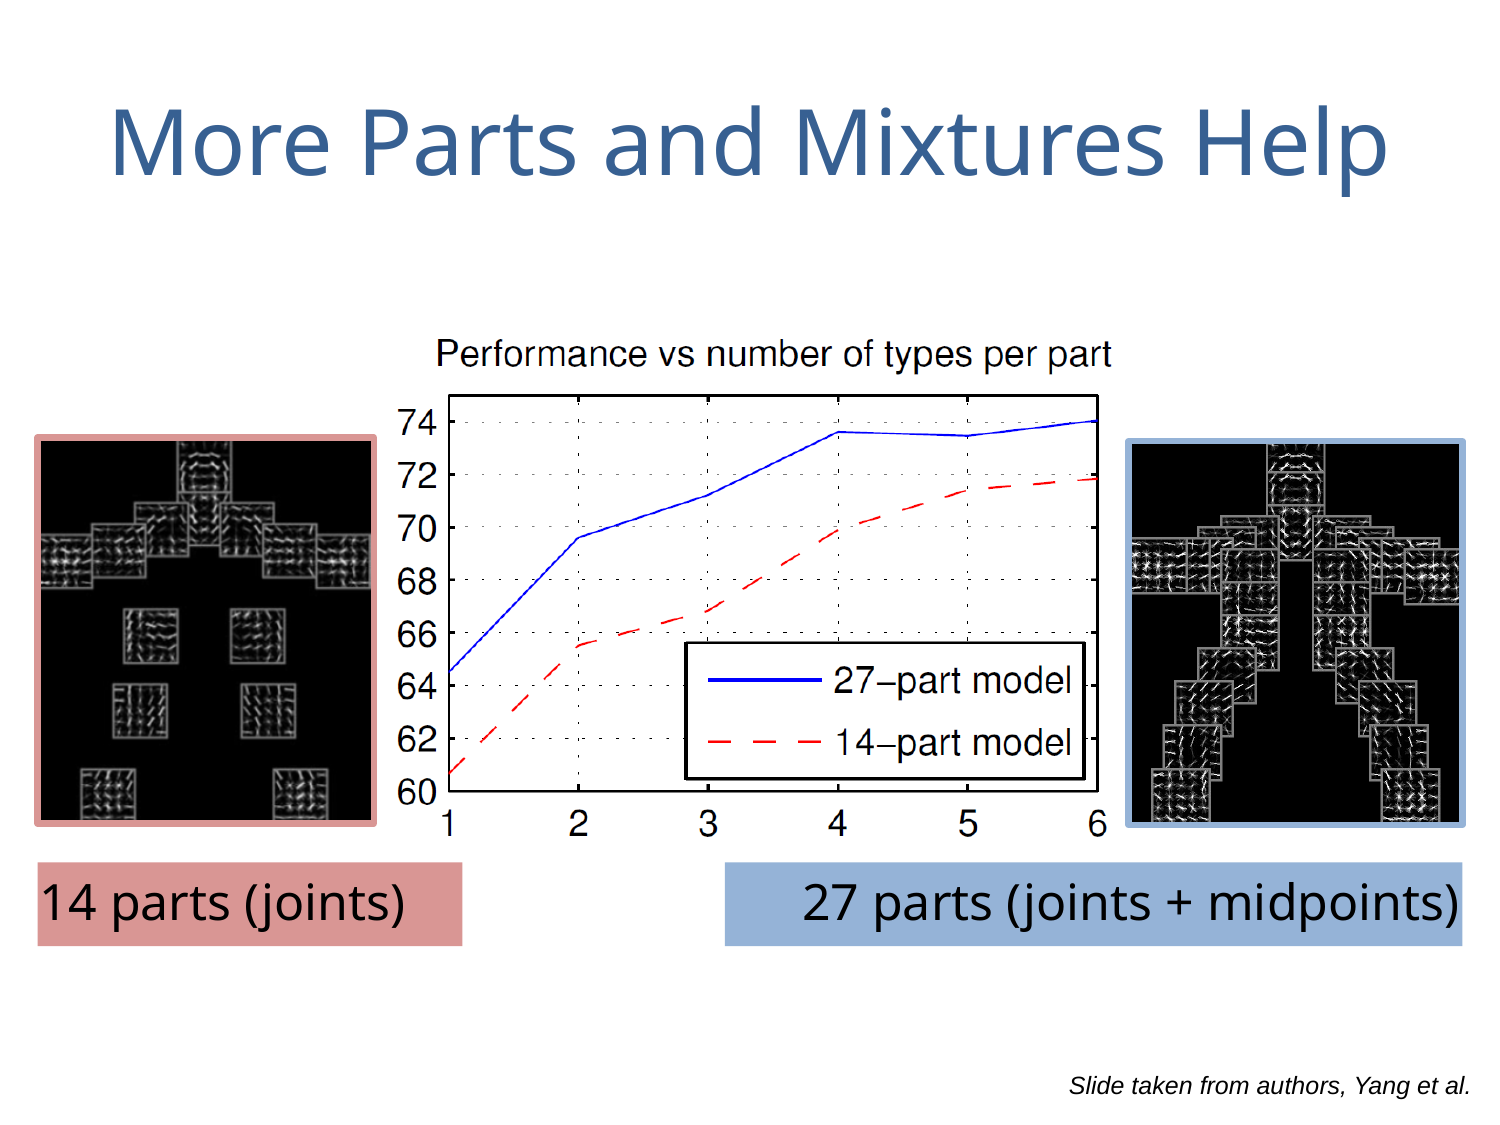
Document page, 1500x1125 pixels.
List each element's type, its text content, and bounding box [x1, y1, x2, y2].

text_box 27 parts (joints + midpoints) [637, 862, 1475, 943]
picture [37, 324, 1463, 851]
text_box [723, 943, 1464, 948]
text_box 14 parts (joints) [24, 862, 700, 950]
title More Parts and Mixtures Help [75, 45, 1425, 233]
text_box Slide taken from authors, Yang et al. [687, 1062, 1488, 1108]
